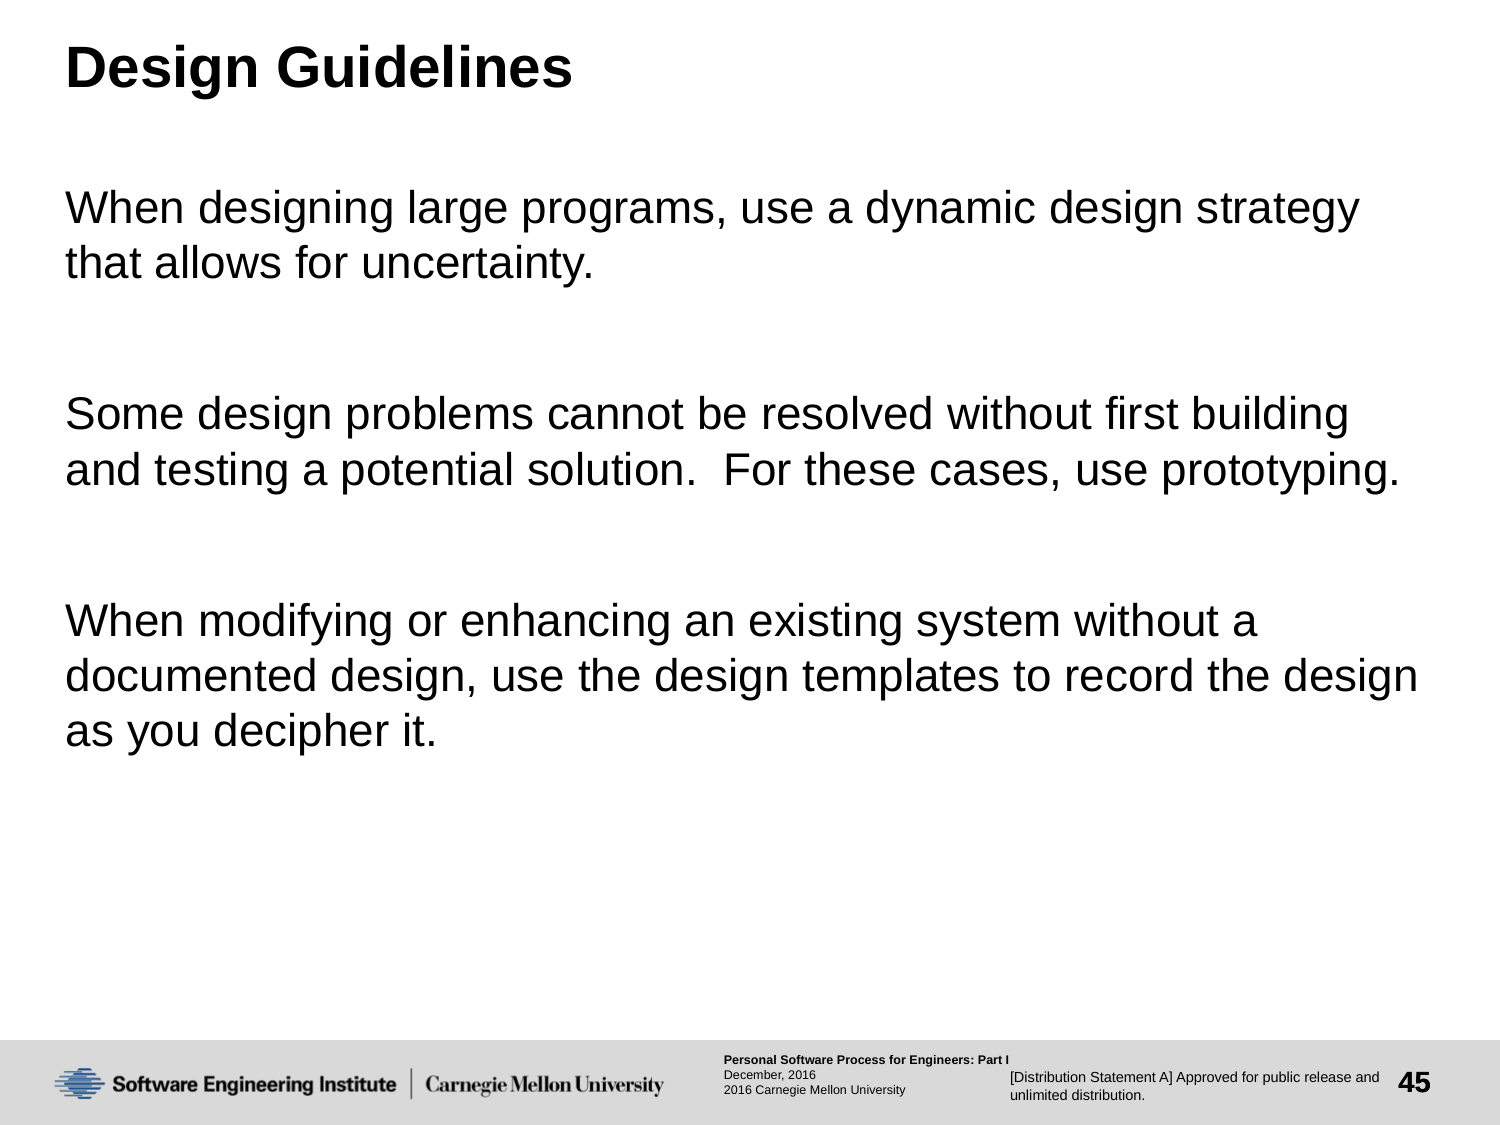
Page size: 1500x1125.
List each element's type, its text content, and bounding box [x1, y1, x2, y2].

picture [46, 1061, 673, 1104]
list When designing large programs, use a dynamic design strategy that allows for uncertainty. Some design problems cannot be resolved without first building and testing a potential solution. For these cases, use prototyping. When modifying or enhancing an existing system without a documented design, use the design templates to record the design as you decipher it. [65, 177, 1431, 1000]
title Design Guidelines [65, 37, 1313, 148]
